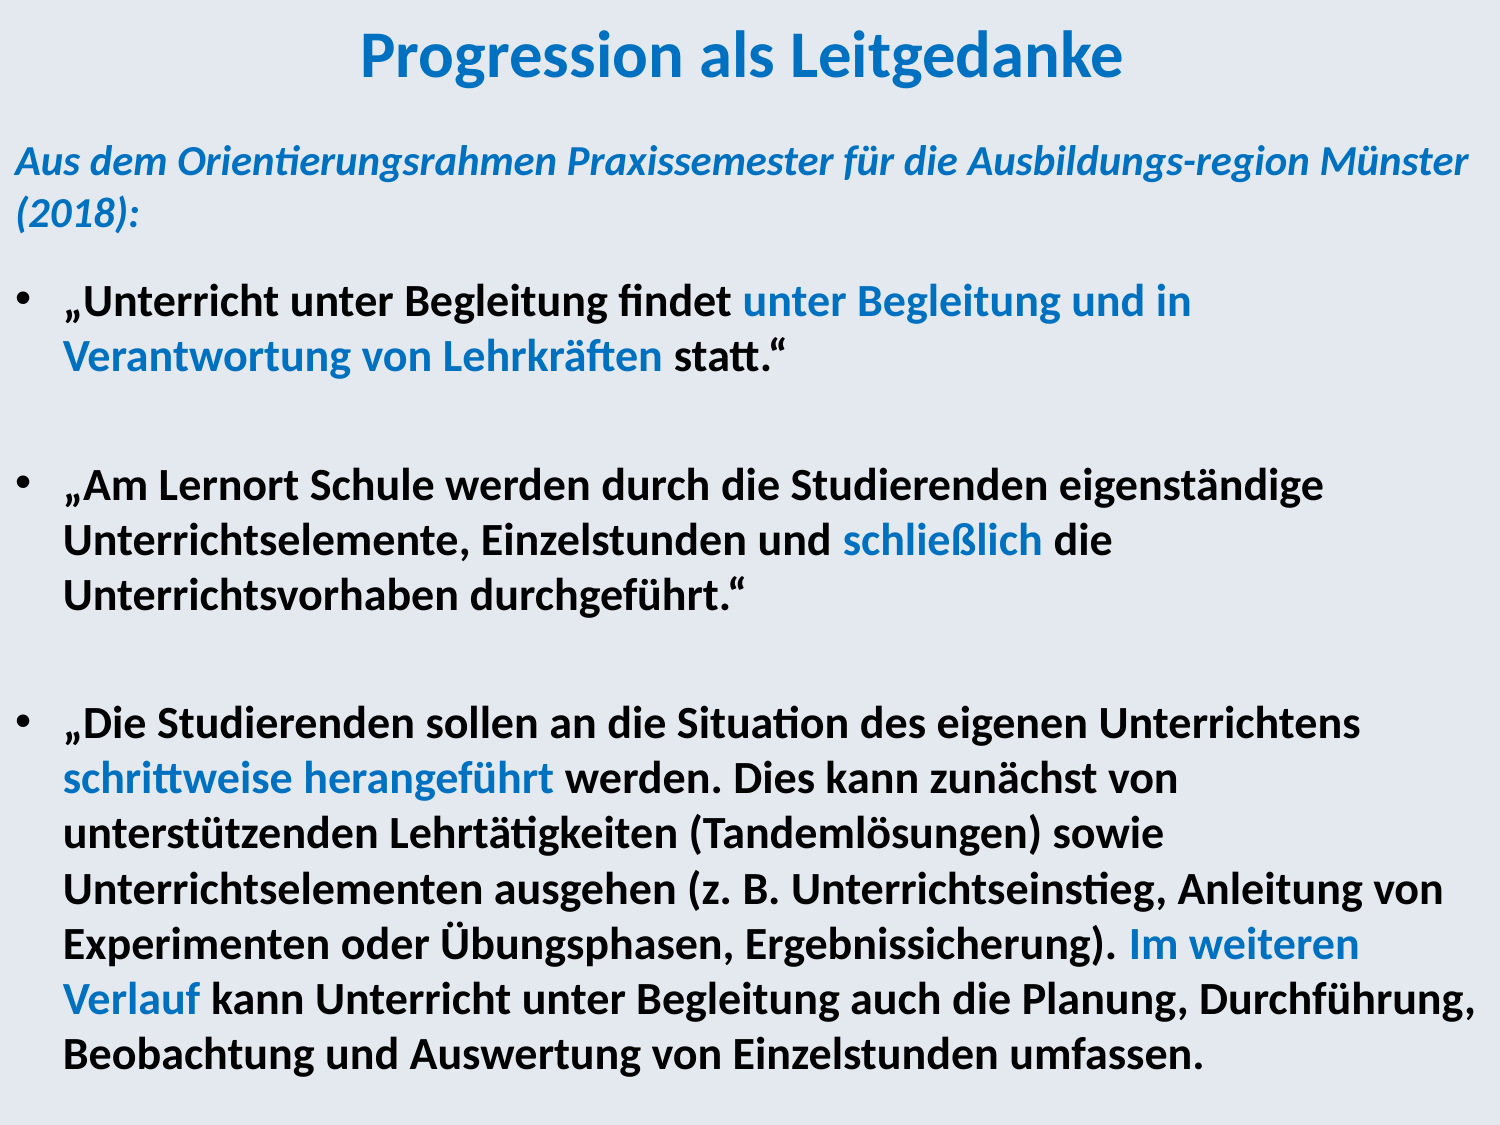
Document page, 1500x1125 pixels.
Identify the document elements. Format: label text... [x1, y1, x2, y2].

title Progression als Leitgedanke [0, 0, 1500, 102]
list Aus dem Orientierungsrahmen Praxissemester für die Ausbildungs-region Münster (2018): „Unterricht unter Begleitung findet unter Begleitung und in Verantwortung von Lehrkräften statt.“ „Am Lernort Schule werden durch die Studierenden eigenständige Unterrichtselemente, Einzelstunden und schließlich die Unterrichtsvorhaben durchgeführt.“ „Die Studierenden sollen an die Situation des eigenen Unterrichtens schrittweise herangeführt werden. Dies kann zunächst von unterstützenden Lehrtätigkeiten (Tandemlösungen) sowie Unterrichtselementen ausgehen (z. B. Unterrichtseinstieg, Anleitung von Experimenten oder Übungsphasen, Ergebnissicherung). Im weiteren Verlauf kann Unterricht unter Begleitung auch die Planung, Durchführung, Beobachtung und Auswertung von Einzelstunden umfassen. [0, 125, 1500, 1125]
